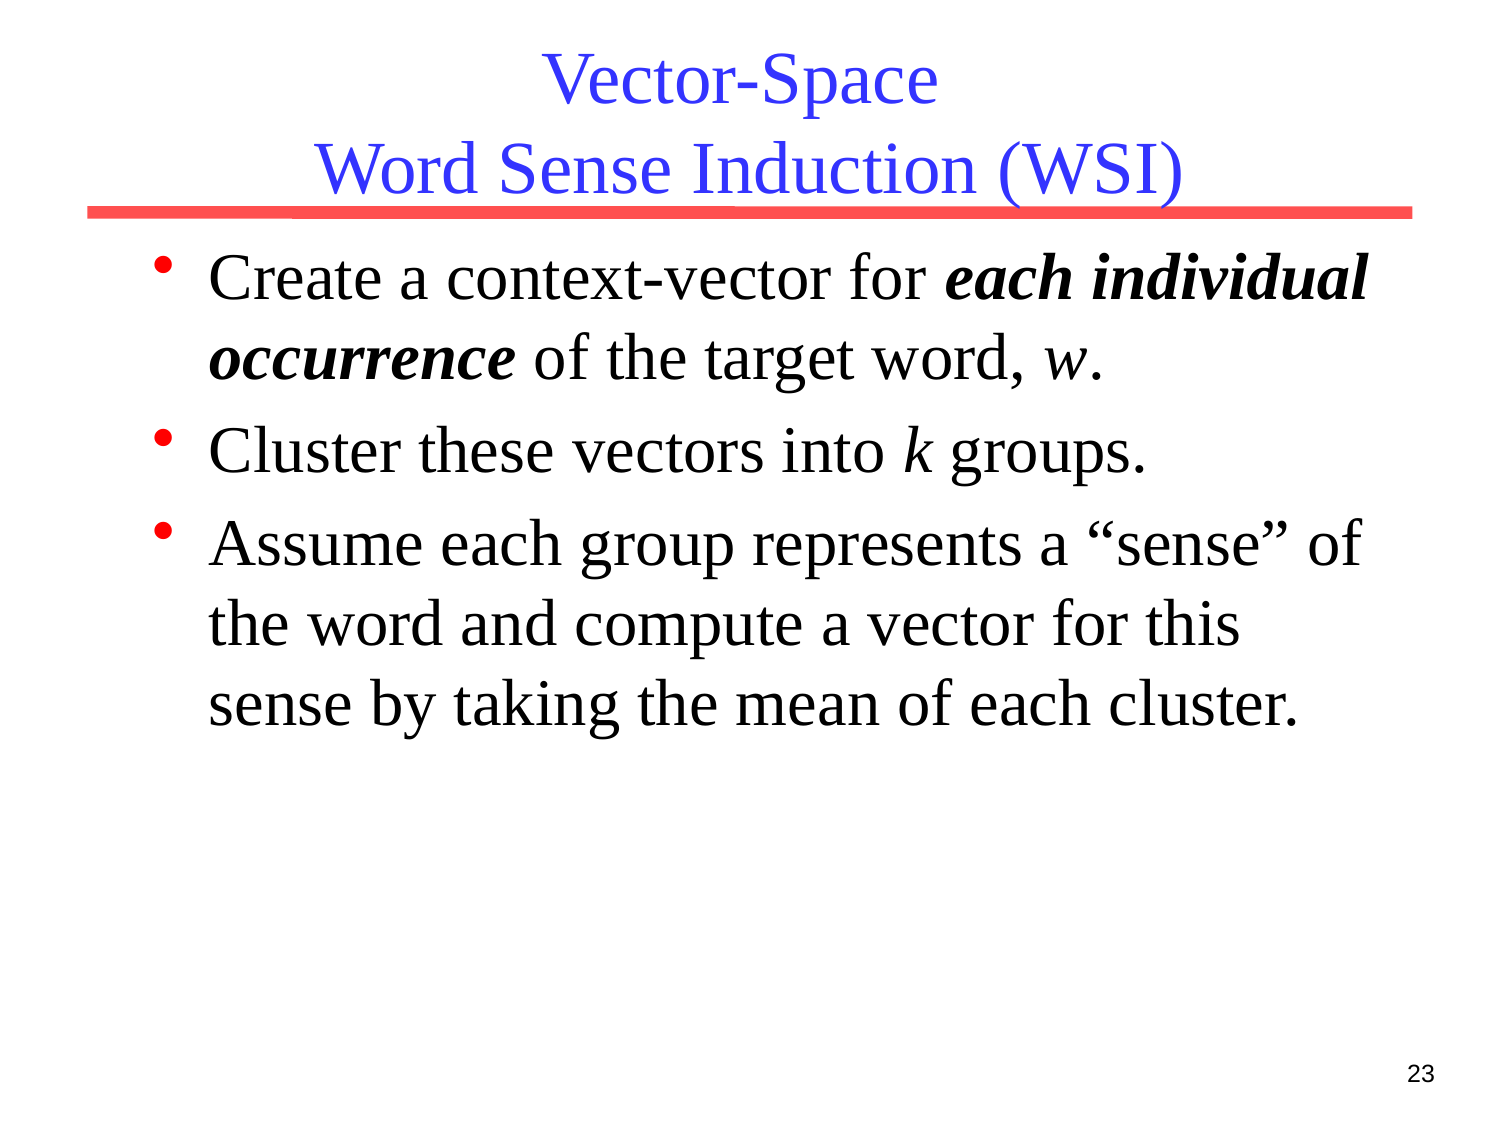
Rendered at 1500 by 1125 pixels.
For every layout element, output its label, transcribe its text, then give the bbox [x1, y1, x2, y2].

title Vector-Space Word Sense Induction (WSI) [112, 37, 1388, 201]
list Create a context-vector for each individual occurrence of the target word, w. Cluster these vectors into k groups. Assume each group represents a “sense” of the word and compute a vector for this sense by taking the mean of each cluster. [137, 224, 1413, 995]
slide_number 23 [1137, 1049, 1451, 1125]
